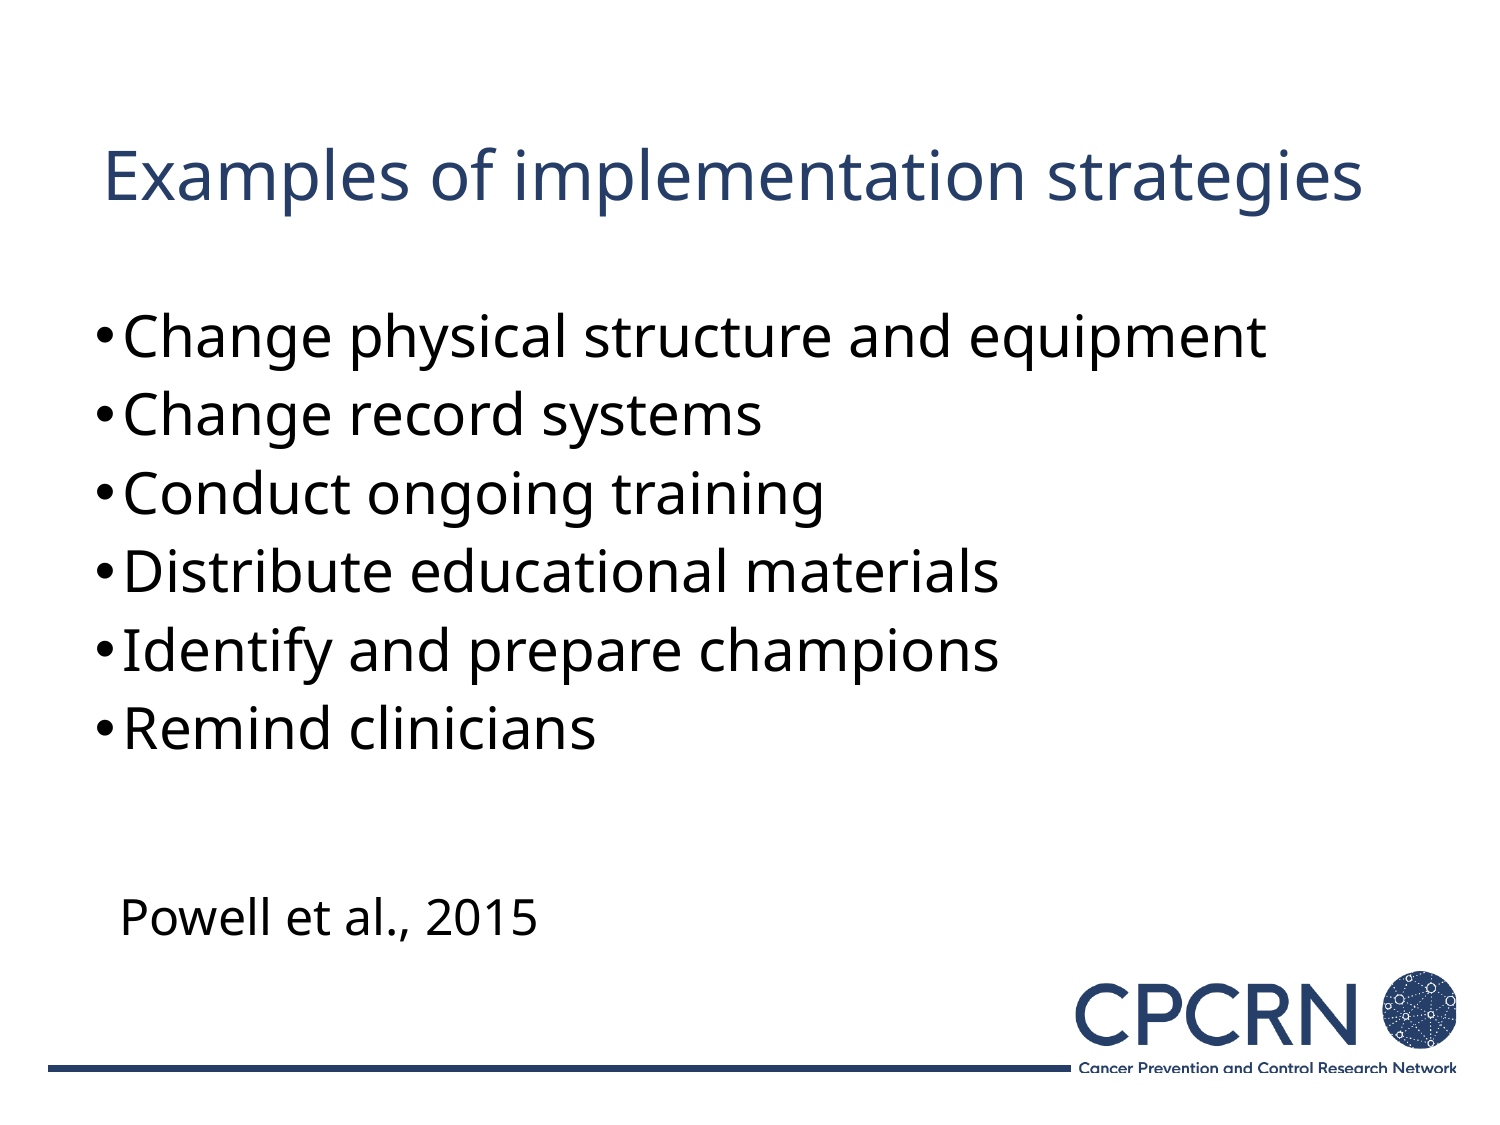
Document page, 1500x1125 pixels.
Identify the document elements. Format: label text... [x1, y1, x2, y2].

text_box Powell et al., 2015 [104, 877, 555, 953]
list Change physical structure and equipment Change record systems Conduct ongoing training Distribute educational materials Identify and prepare champions Remind clinicians [79, 299, 1397, 929]
title Examples of implementation strategies [87, 80, 1405, 277]
